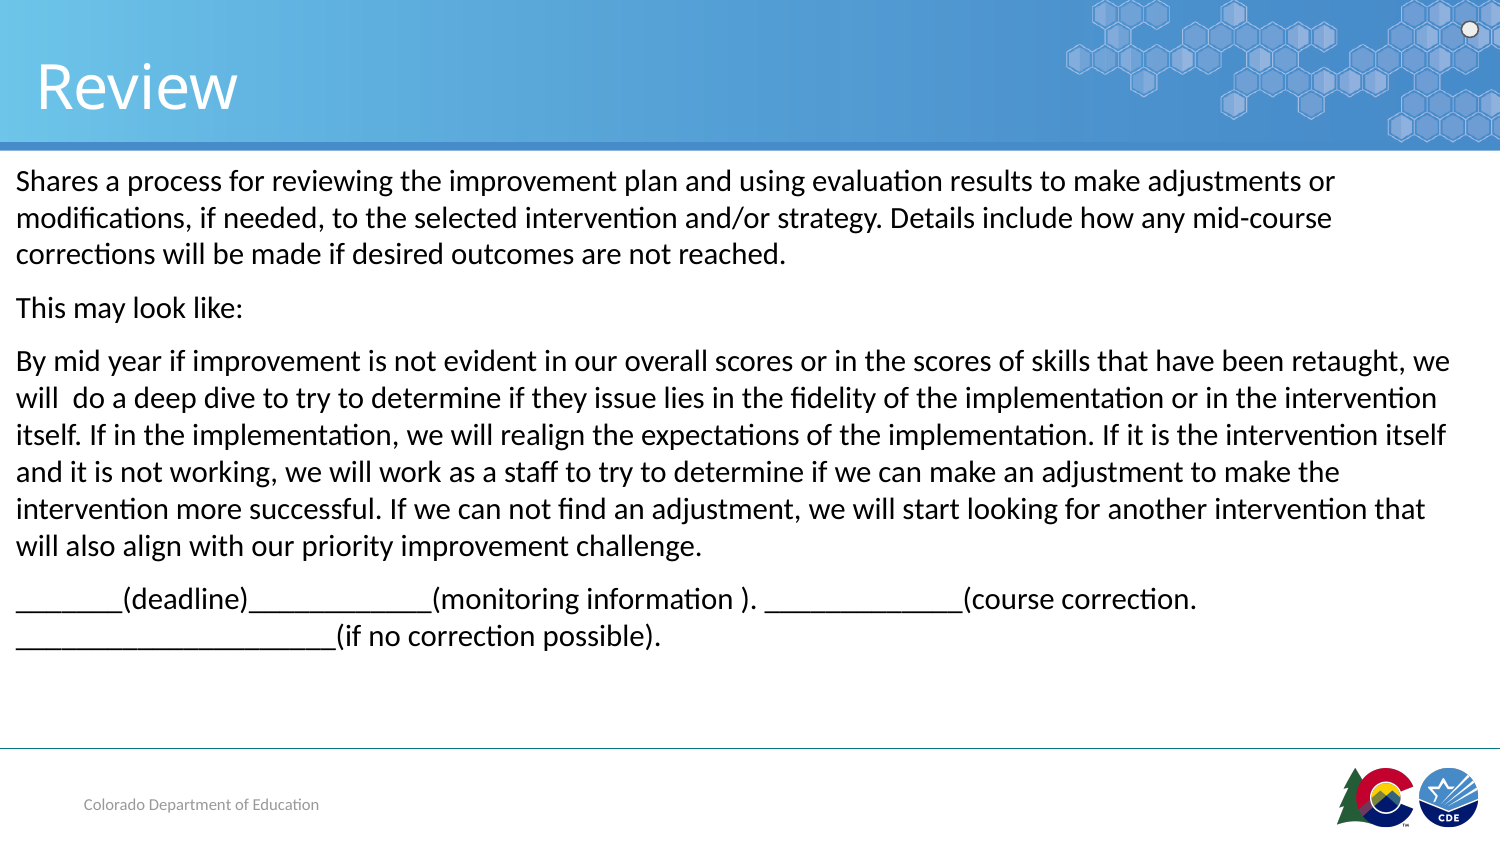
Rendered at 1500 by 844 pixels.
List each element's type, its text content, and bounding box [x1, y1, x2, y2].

picture [1336, 767, 1479, 828]
picture [0, 0, 1500, 151]
title Review [34, 37, 1433, 132]
text_box [1461, 21, 1479, 38]
list Shares a process for reviewing the improvement plan and using evaluation results to make adjustments or modifications, if needed, to the selected intervention and/or strategy. Details include how any mid-course corrections will be made if desired outcomes are not reached. This may look like: By mid year if improvement is not evident in our overall scores or in the scores of skills that have been retaught, we will do a deep dive to try to determine if they issue lies in the fidelity of the implementation or in the intervention itself. If in the implementation, we will realign the expectations of the implementation. If it is the intervention itself and it is not working, we will work as a staff to try to determine if we can make an adjustment to make the intervention more successful. If we can not find an adjustment, we will start looking for another intervention that will also align with our priority improvement challenge. _______(deadline)____________(monitoring information ). _____________(course correction. _____________________(if no correction possible). [15, 160, 1473, 712]
